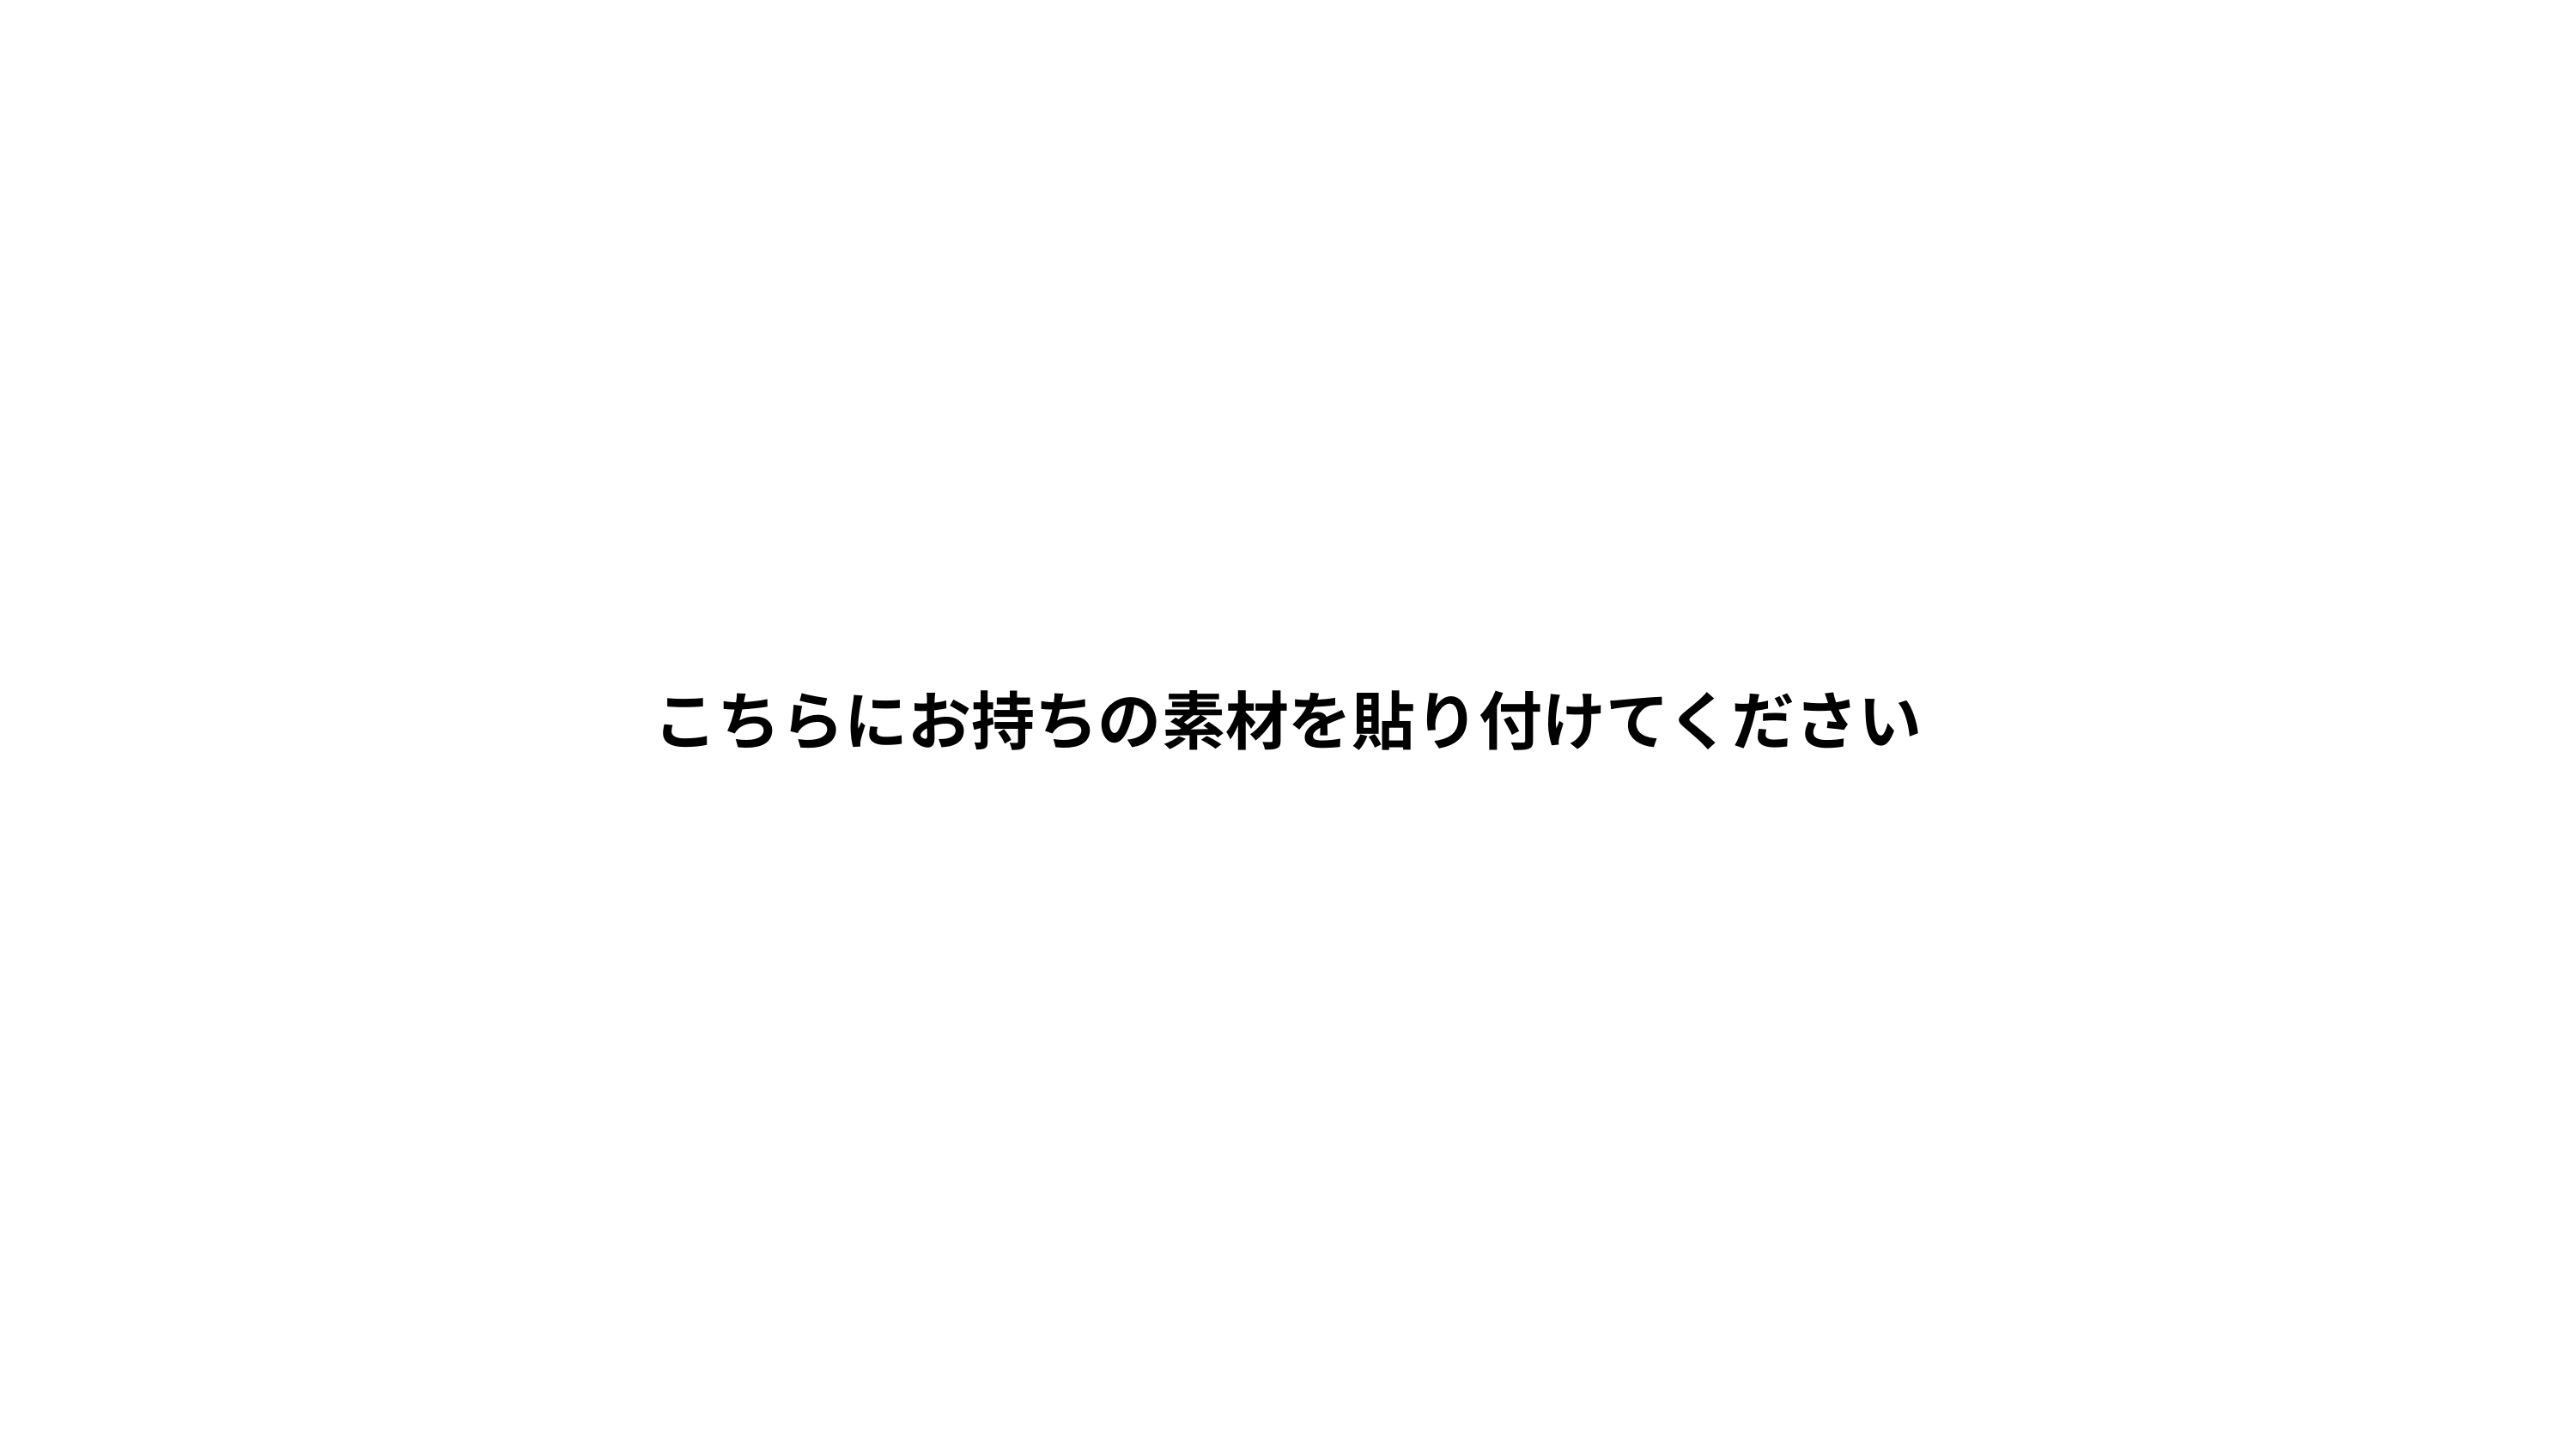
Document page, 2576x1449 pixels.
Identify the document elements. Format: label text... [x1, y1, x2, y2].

text_box こちらにお持ちの素材を貼り付けてください [478, 624, 2098, 824]
